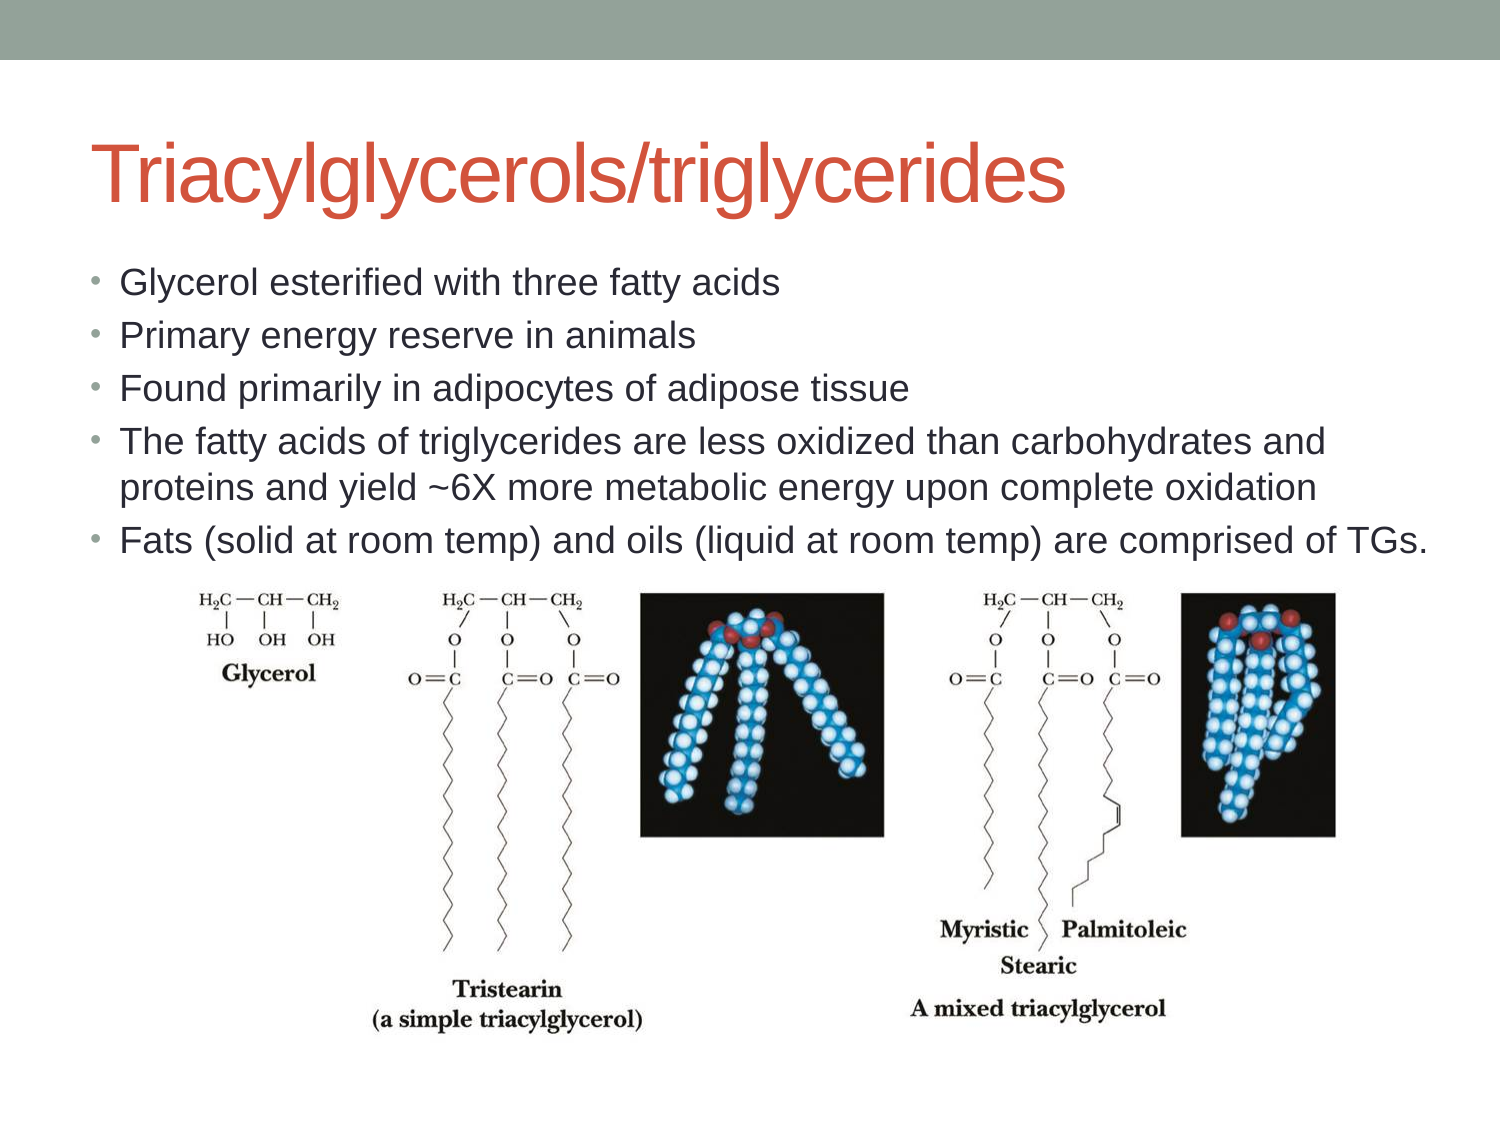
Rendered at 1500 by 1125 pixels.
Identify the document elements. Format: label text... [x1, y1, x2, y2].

title Triacylglycerols/triglycerides [75, 87, 1425, 249]
picture [149, 562, 1388, 1054]
list Glycerol esterified with three fatty acids Primary energy reserve in animals Found primarily in adipocytes of adipose tissue The fatty acids of triglycerides are less oxidized than carbohydrates and proteins and yield ~6X more metabolic energy upon complete oxidation Fats (solid at room temp) and oils (liquid at room temp) are comprised of TGs. [75, 249, 1450, 613]
